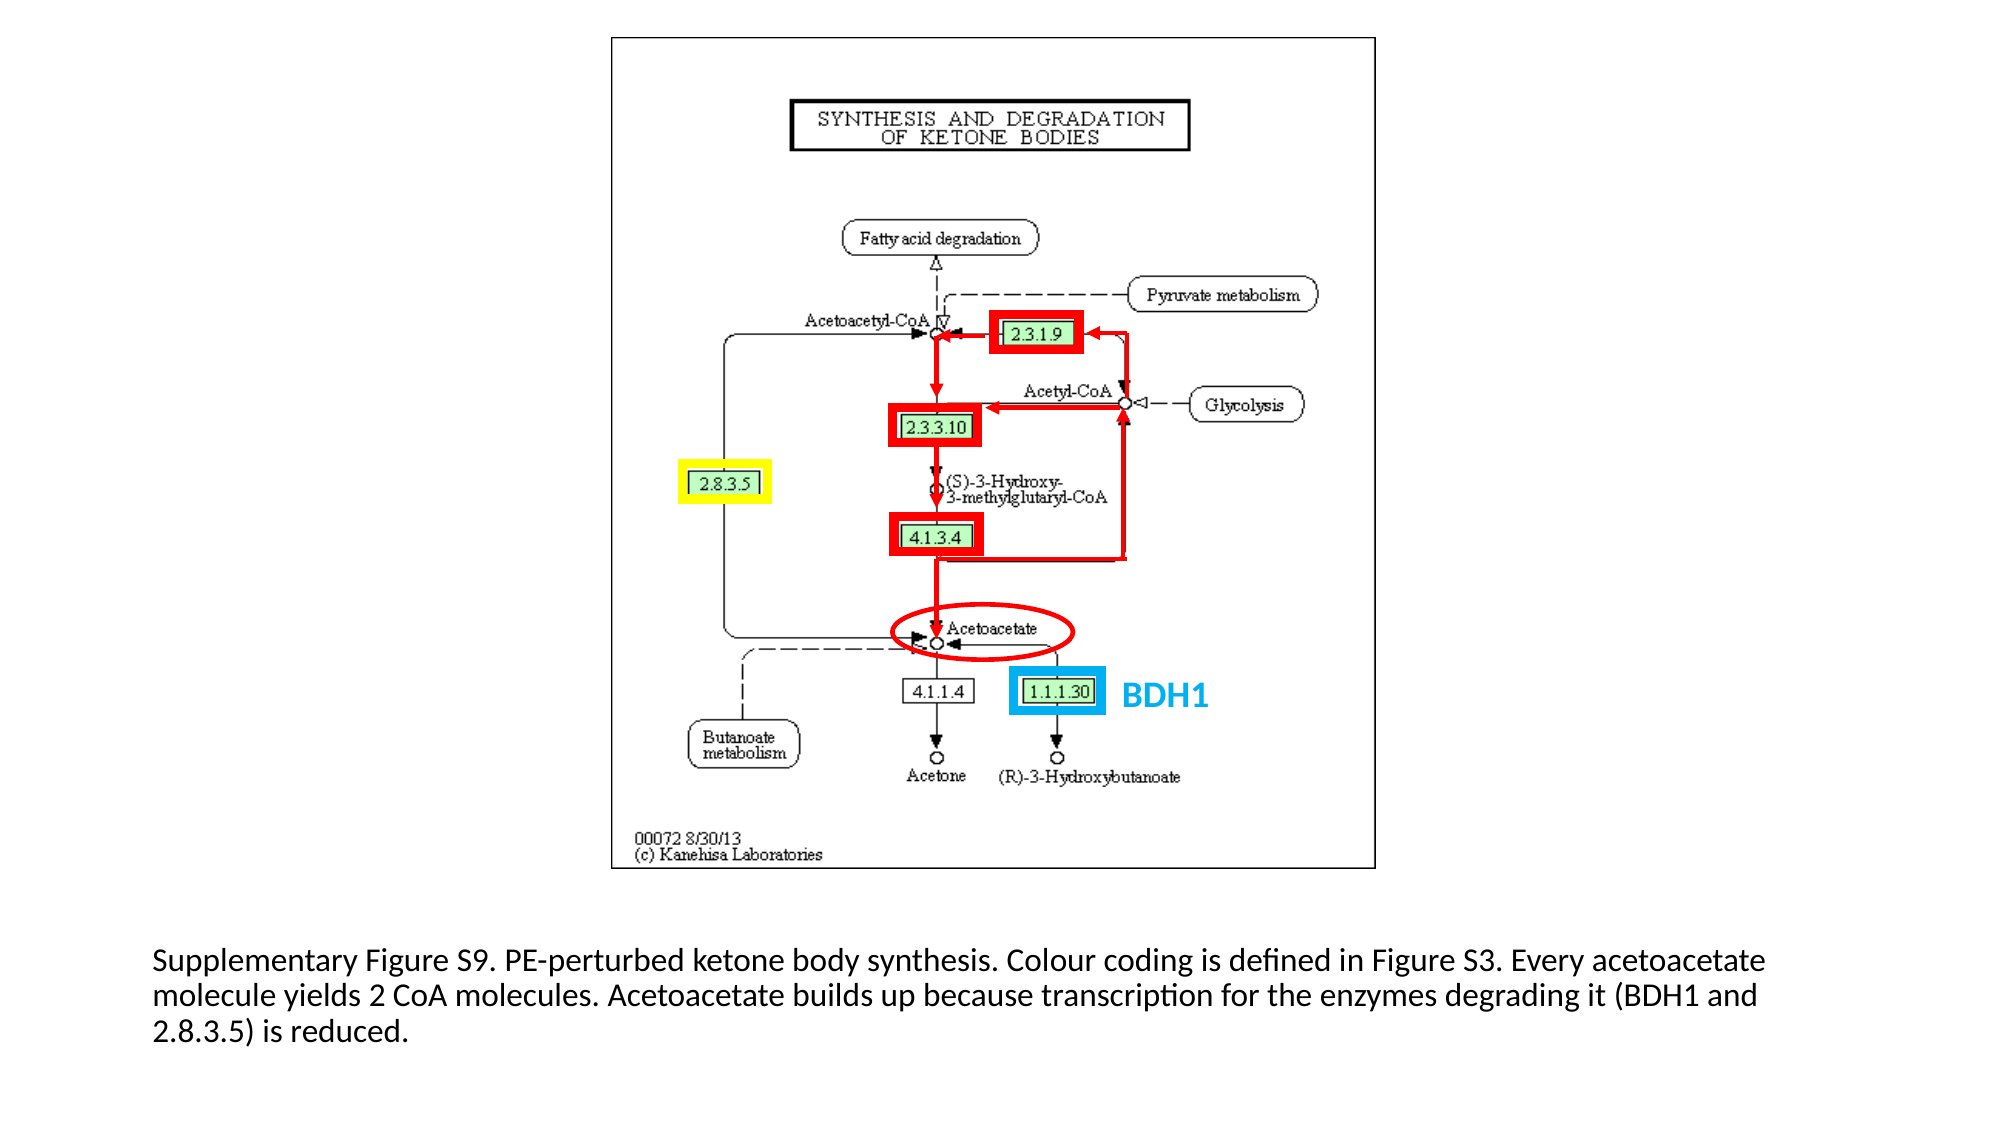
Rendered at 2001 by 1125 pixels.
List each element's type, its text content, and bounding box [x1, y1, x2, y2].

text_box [611, 37, 1376, 869]
text_box Supplementary Figure S9. PE-perturbed ketone body synthesis. Colour coding is defined in Figure S3. Every acetoacetate molecule yields 2 CoA molecules. Acetoacetate builds up because transcription for the enzymes degrading it (BDH1 and 2.8.3.5) is reduced. [137, 934, 1863, 1088]
